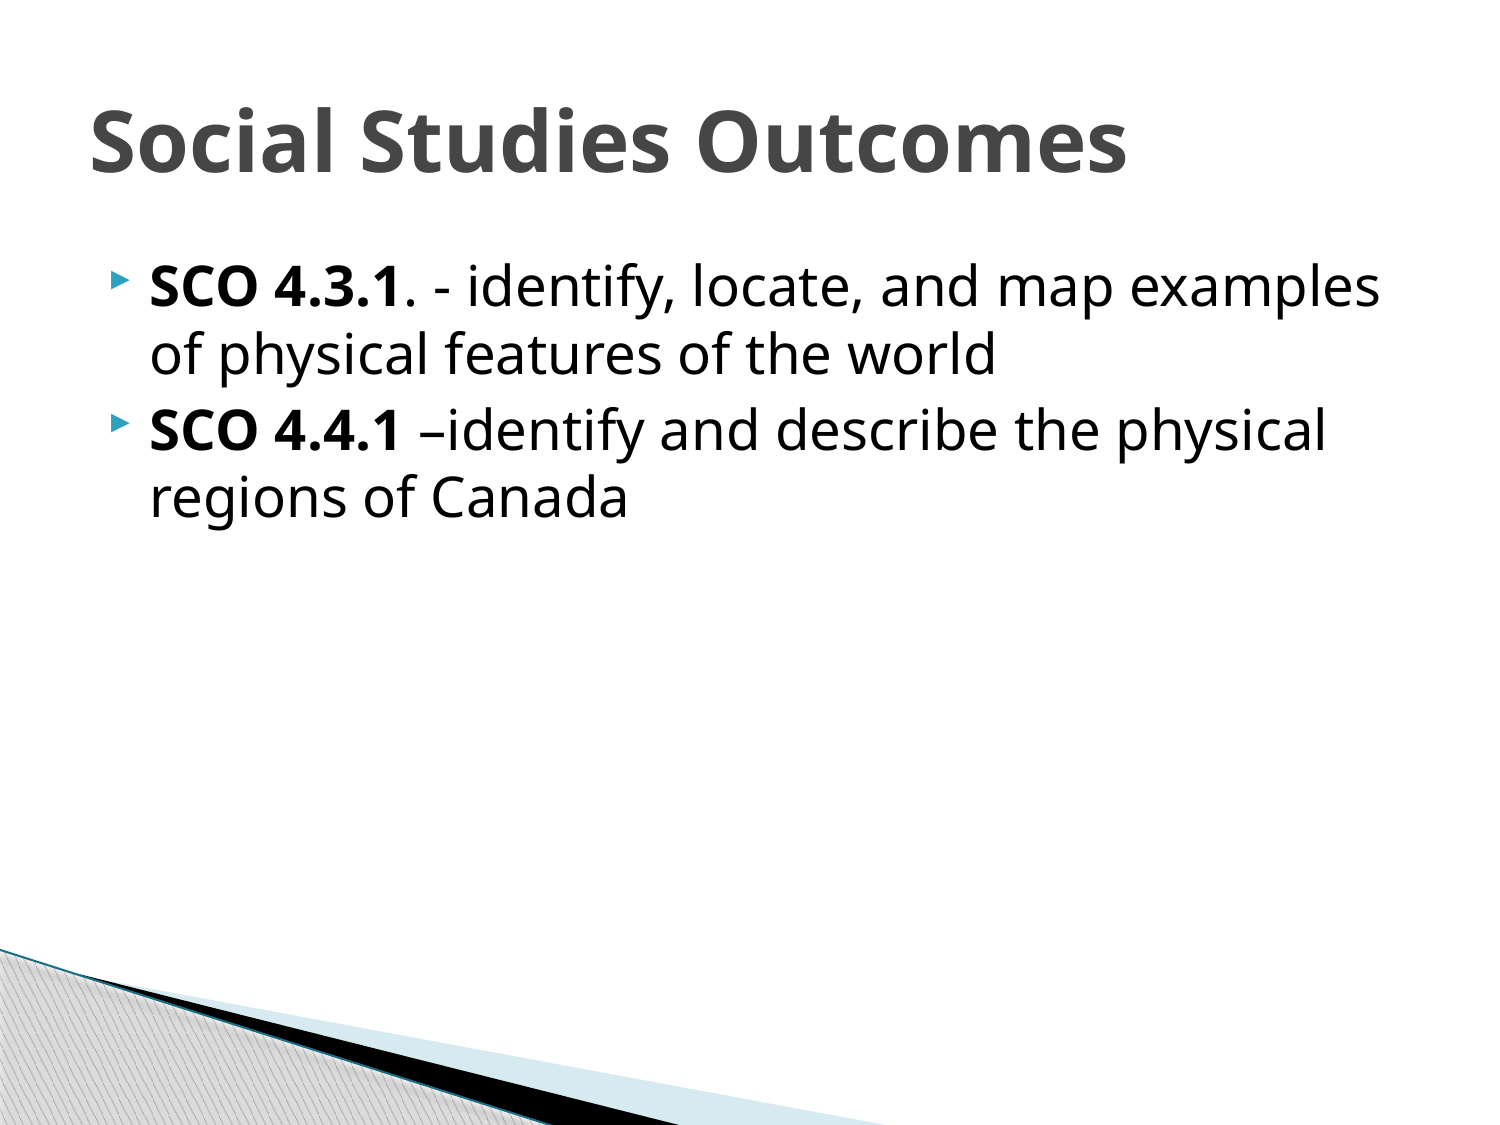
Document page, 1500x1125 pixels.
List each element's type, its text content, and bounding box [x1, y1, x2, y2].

list SCO 4.3.1. - identify, locate, and map examples of physical features of the world SCO 4.4.1 –identify and describe the physical regions of Canada [74, 242, 1426, 986]
title Social Studies Outcomes [75, 45, 1425, 233]
